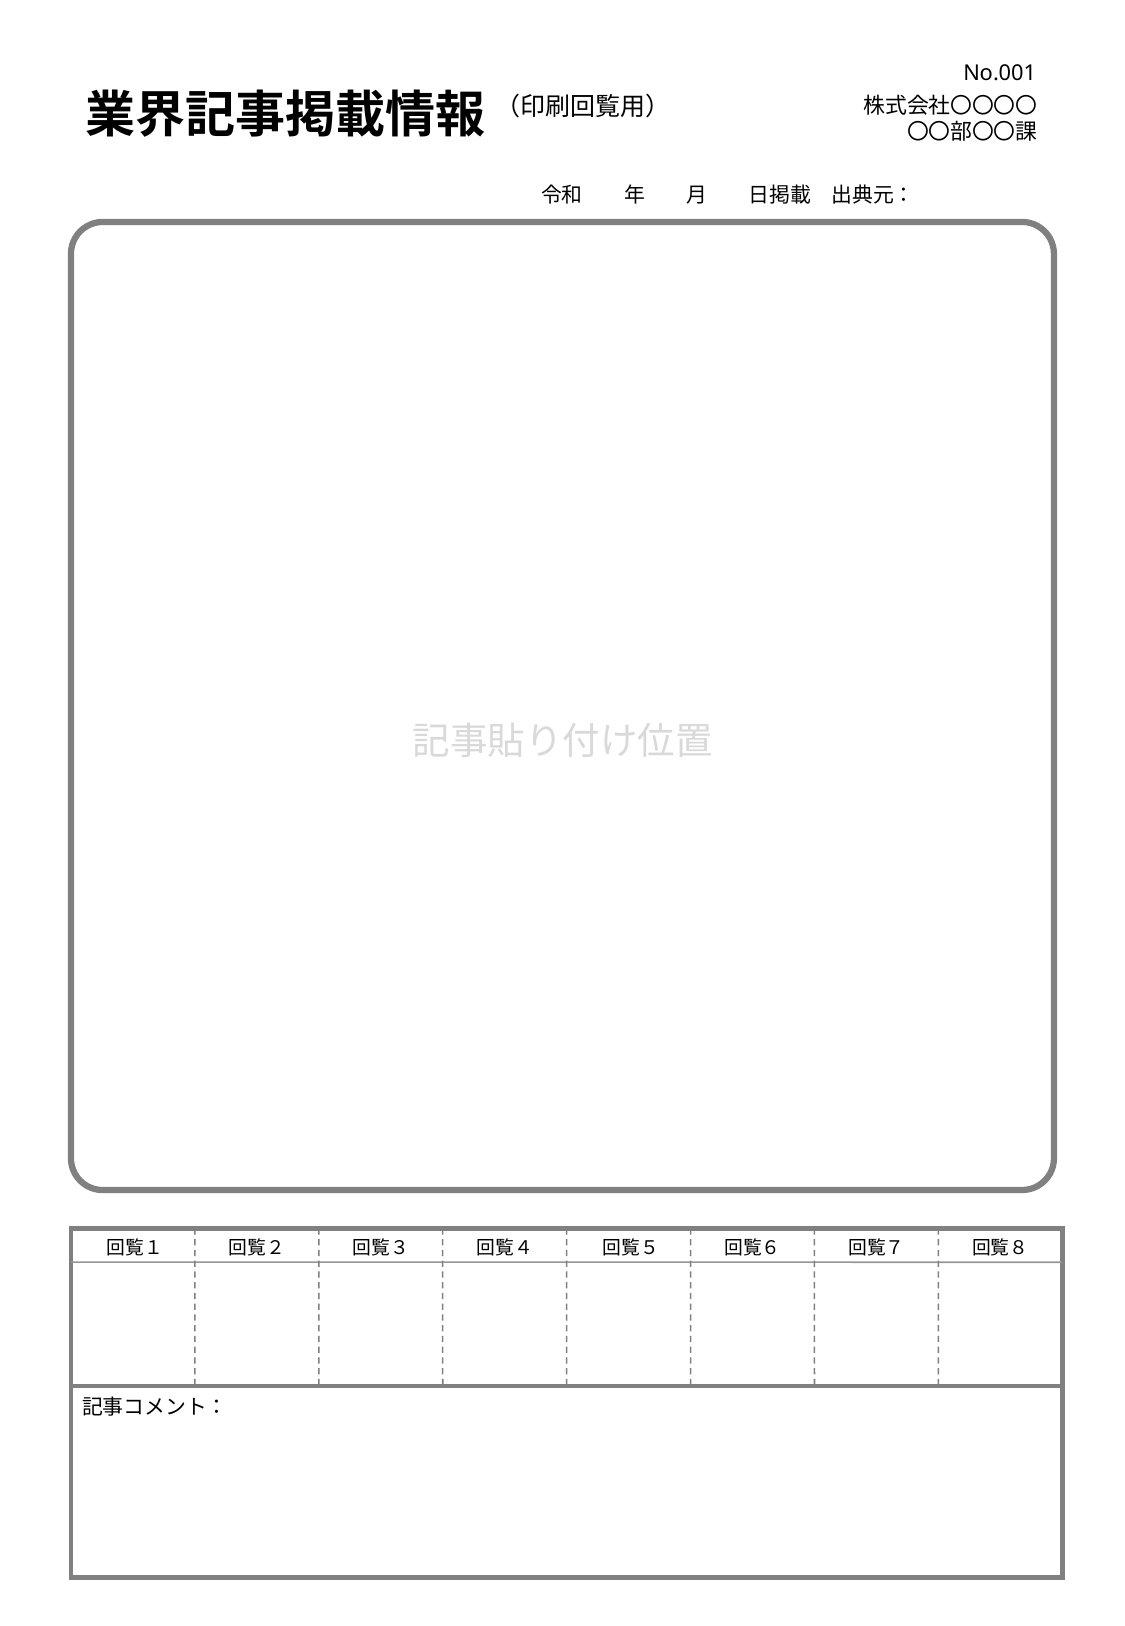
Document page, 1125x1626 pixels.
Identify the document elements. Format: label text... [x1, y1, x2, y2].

text_box 株式会社〇〇〇〇 〇〇部〇〇課 [848, 83, 1053, 152]
text_box 令和 年 月 日掲載 出典元： [526, 174, 1096, 215]
text_box No.001 [948, 51, 1052, 92]
text_box 業界記事掲載情報 [70, 74, 575, 151]
text_box 記事貼り付け位置 [397, 709, 728, 770]
text_box （印刷回覧用） [575, 83, 711, 129]
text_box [70, 1228, 1063, 1578]
text_box [70, 221, 1055, 1191]
